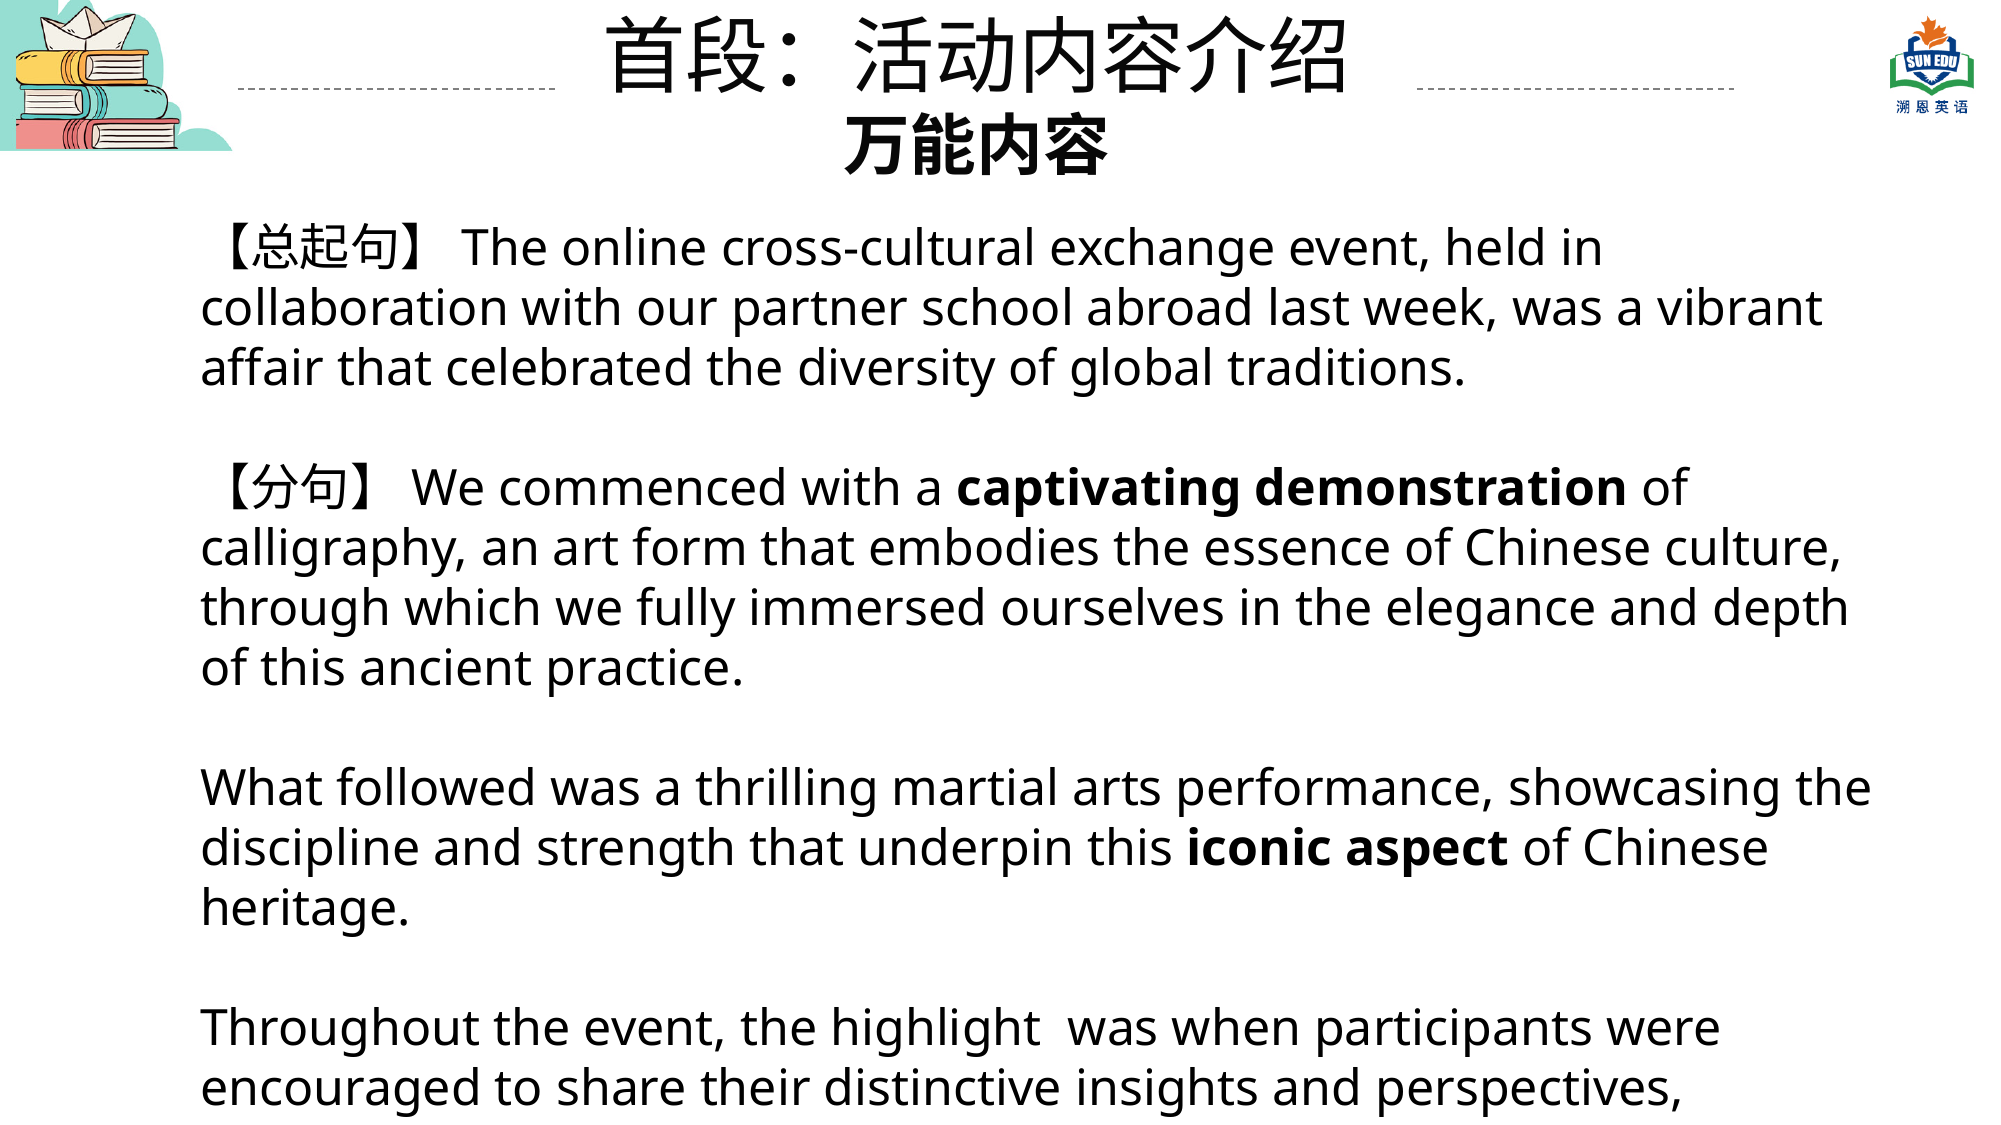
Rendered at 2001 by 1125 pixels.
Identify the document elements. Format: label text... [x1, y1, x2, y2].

text_box 【总起句】The online cross-cultural exchange event, held in collaboration with our partner school abroad last week, was a vibrant affair that celebrated the diversity of global traditions. 【分句】We commenced with a captivating demonstration of calligraphy, an art form that embodies the essence of Chinese culture, through which we fully immersed ourselves in the elegance and depth of this ancient practice. What followed was a thrilling martial arts performance, showcasing the discipline and strength that underpin this iconic aspect of Chinese heritage. Throughout the event, the highlight was when participants were encouraged to share their distinctive insights and perspectives, fostering a deeper understanding and appreciation of the cultural nuances and values that define our respective nations. [185, 208, 1917, 1125]
picture [0, 0, 2001, 1125]
text_box 首段：活动内容介绍 万能内容 [551, 0, 1402, 191]
